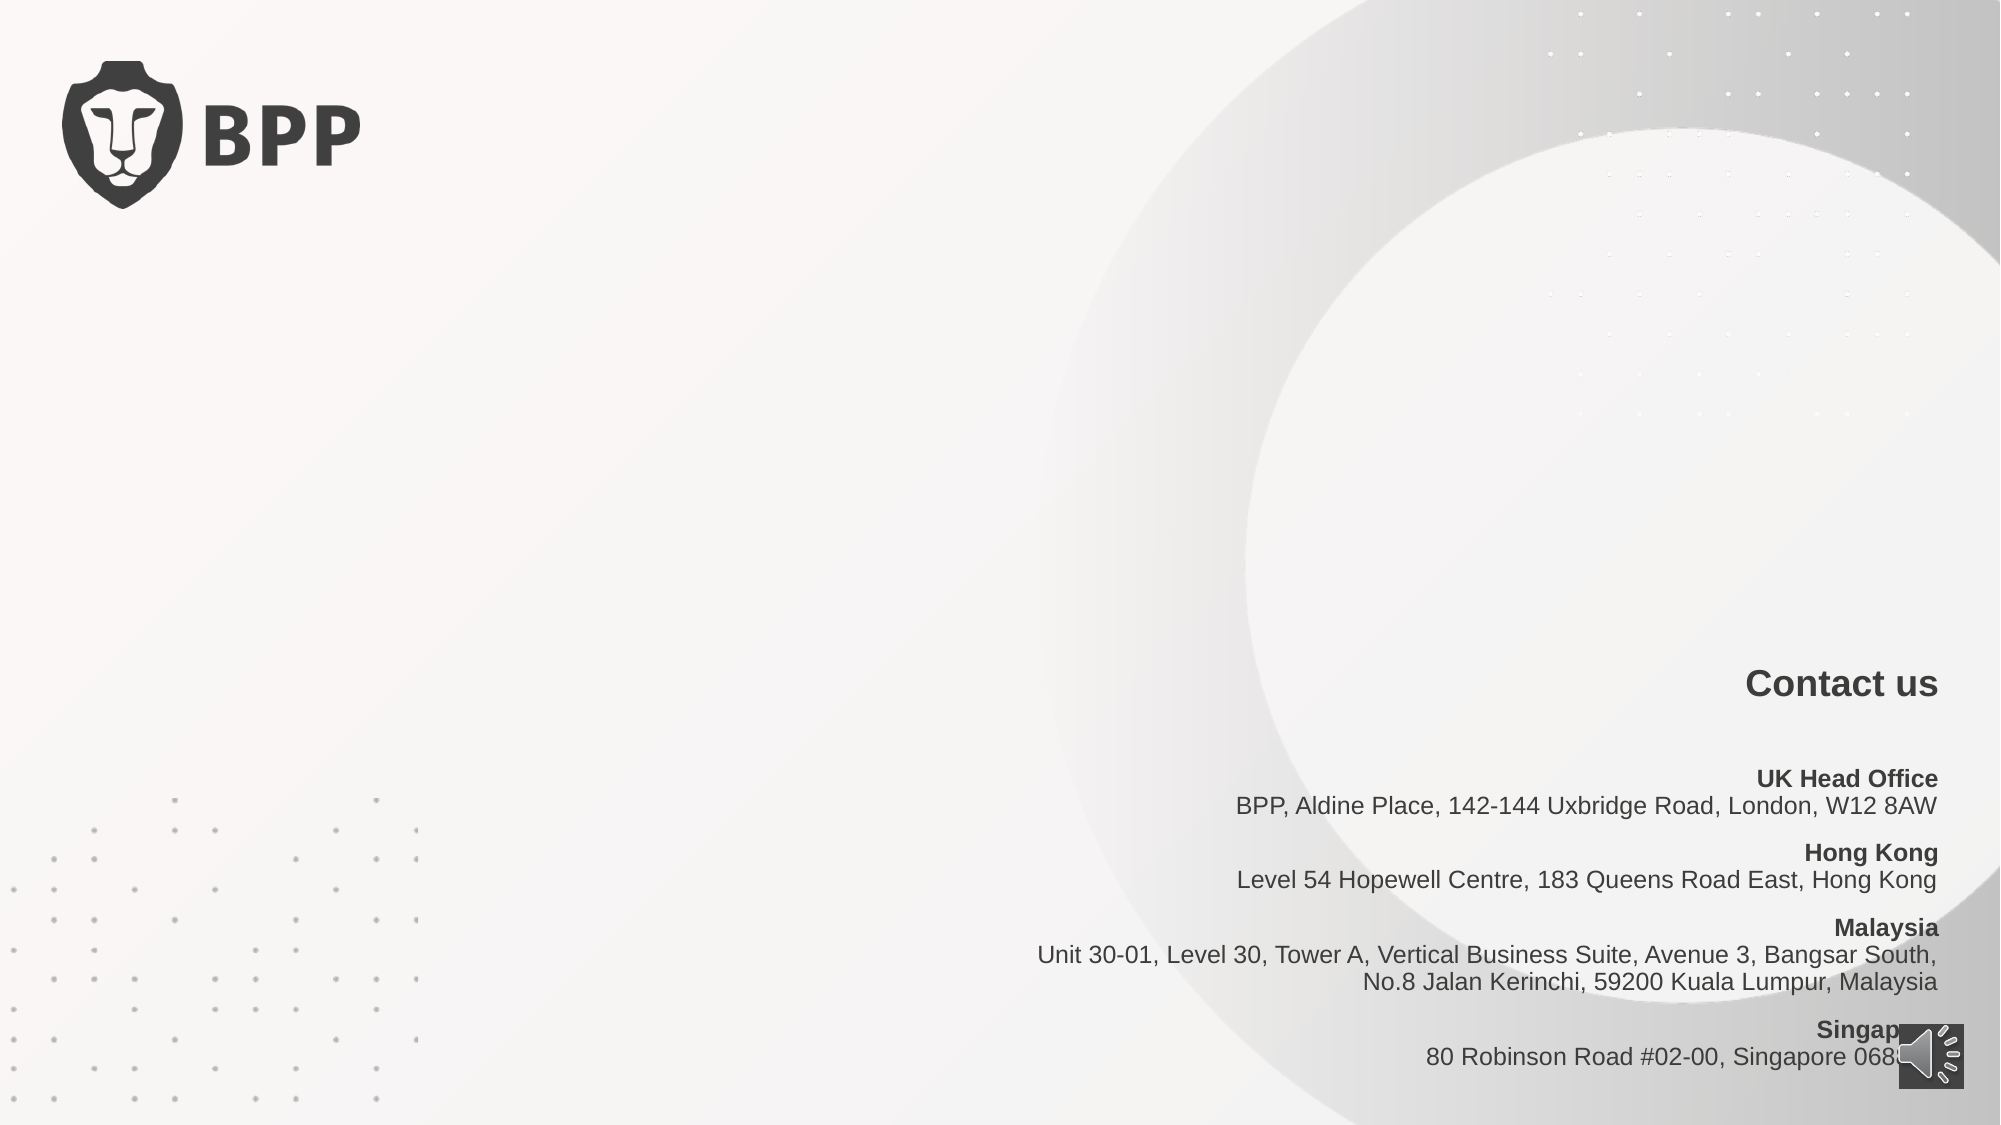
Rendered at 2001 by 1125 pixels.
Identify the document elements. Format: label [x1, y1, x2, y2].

picture [1037, 0, 2000, 1125]
picture [0, 798, 419, 1125]
picture [62, 61, 360, 209]
